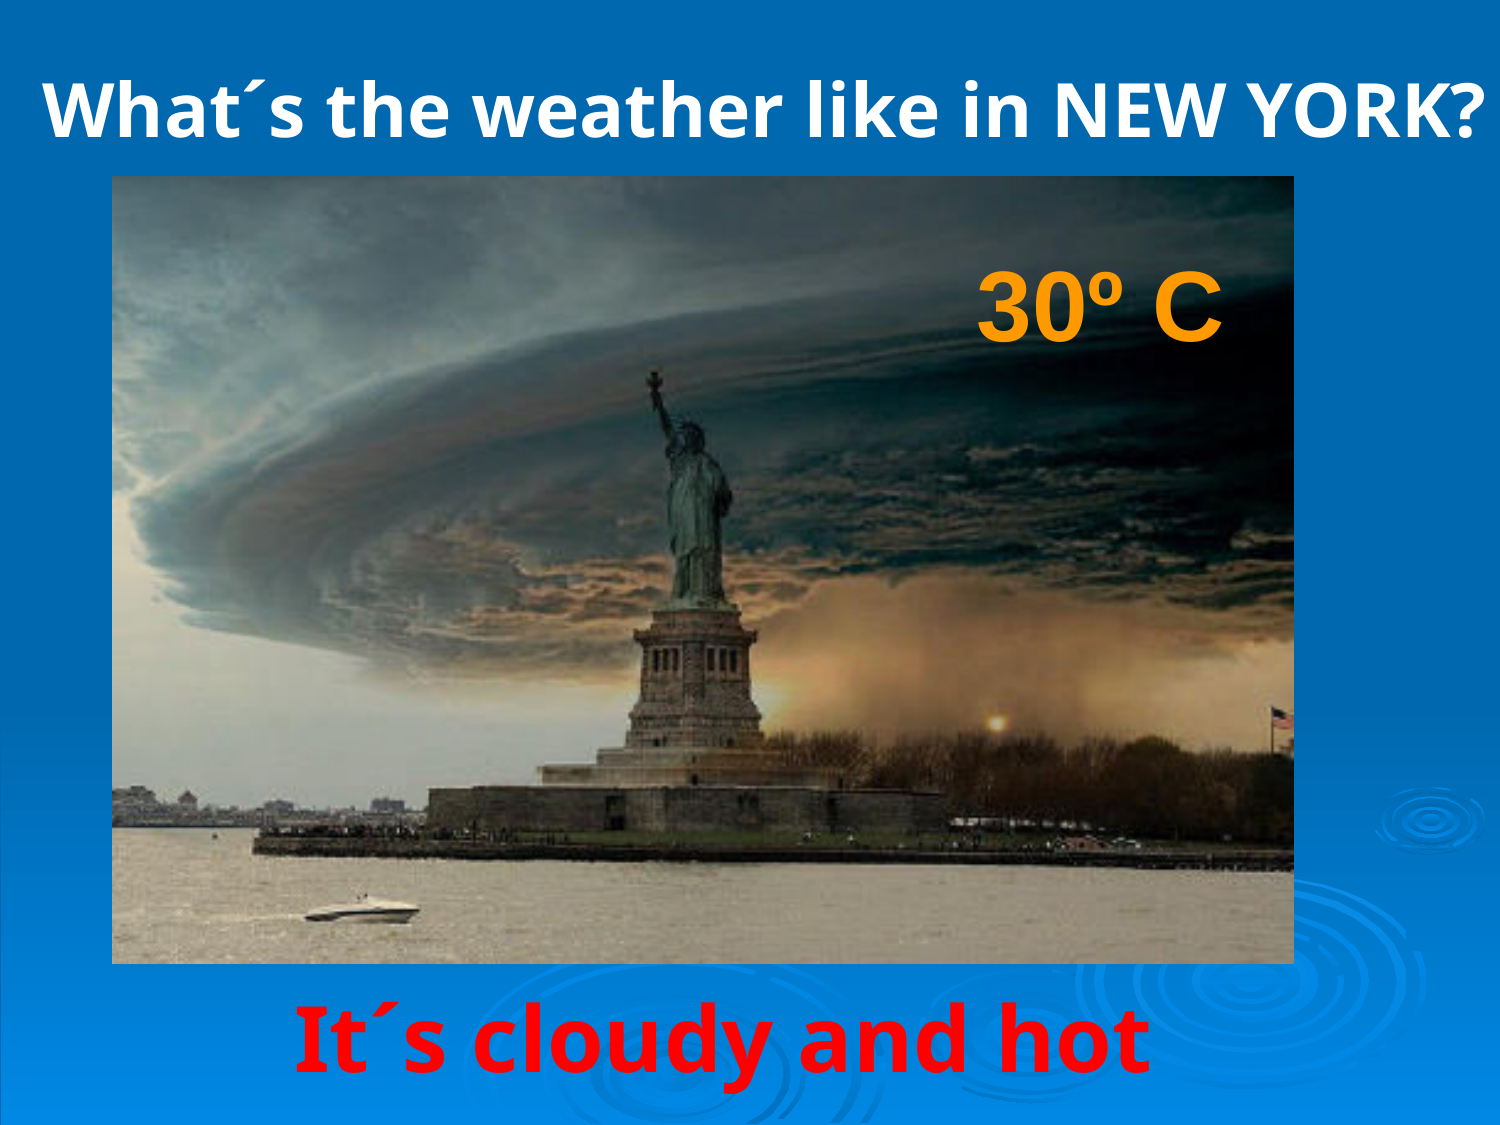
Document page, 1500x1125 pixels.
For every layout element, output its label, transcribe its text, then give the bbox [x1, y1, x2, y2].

text_box What´s the weather like in NEW YORK? [27, 54, 1500, 160]
picture [111, 176, 1294, 965]
title It´s cloudy and hot [218, 974, 1229, 1125]
